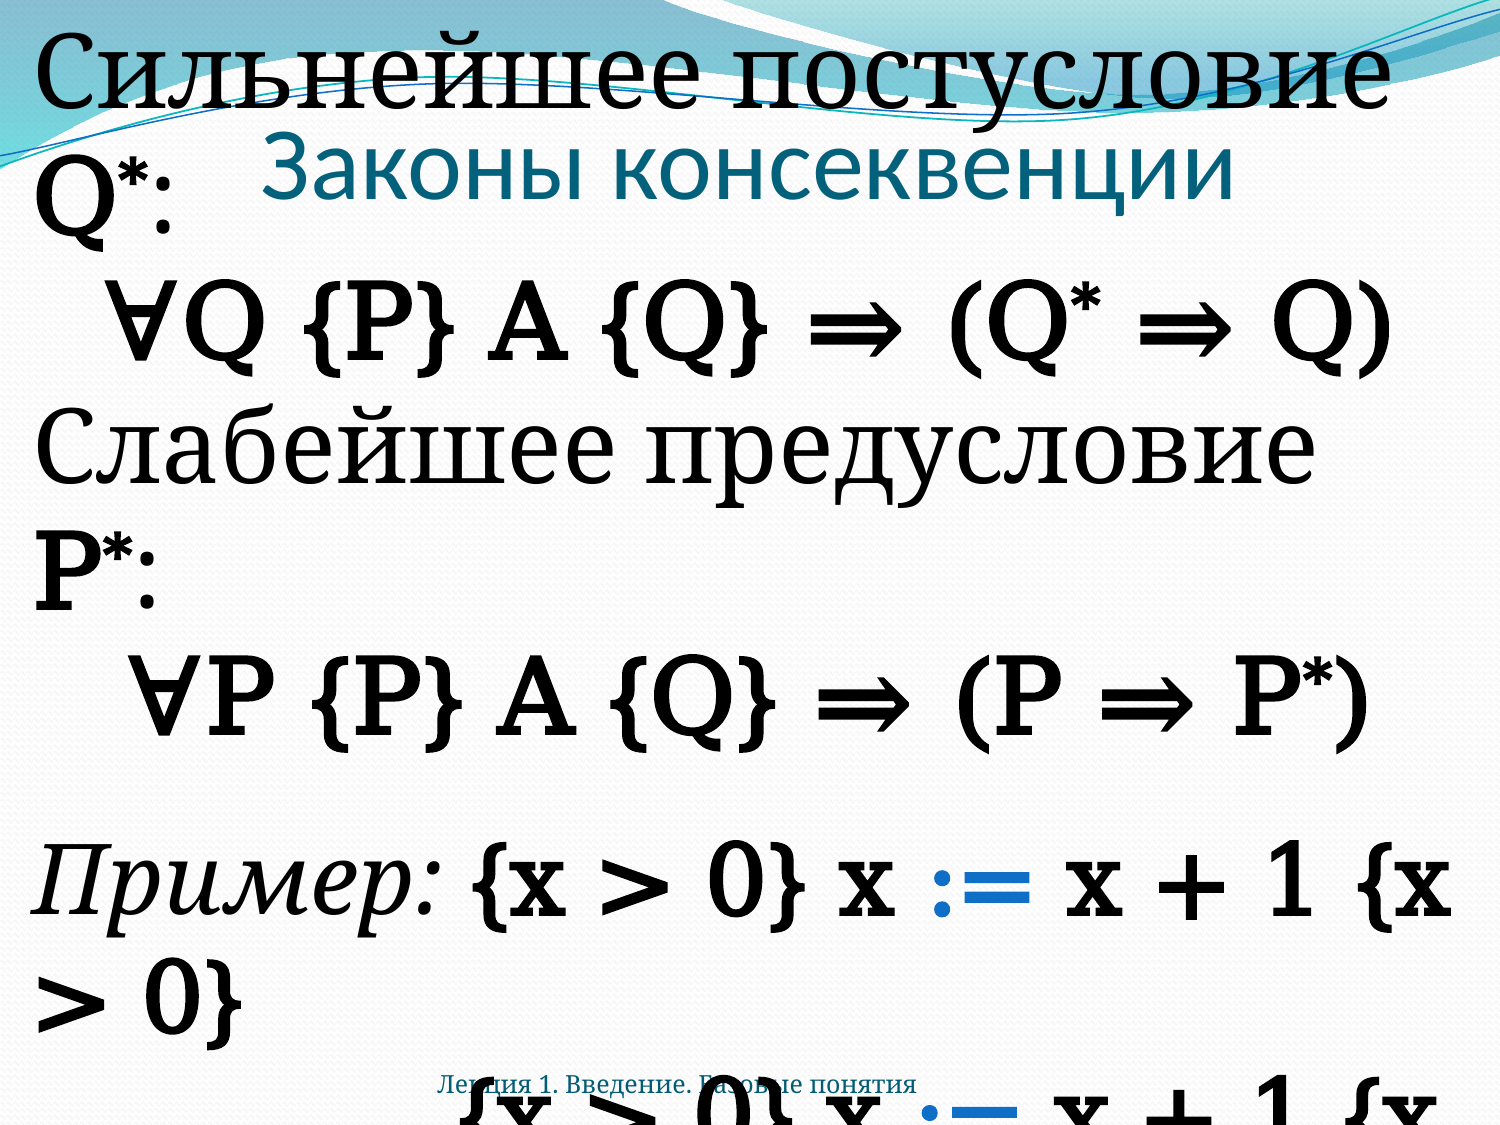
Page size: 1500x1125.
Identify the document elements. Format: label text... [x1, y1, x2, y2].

list Сильнейшее постусловие Q*: ∀Q {P} A {Q} ⇒ (Q* ⇒ Q) Слабейшее предусловие P*: ∀P {P} A {Q} ⇒ (P ⇒ P*) Пример: {x > 0} x := x + 1 {x > 0} {x > 0} x := x + 1 {x > 1} [17, 220, 1483, 1071]
footer Лекция 1. Введение. Базовые понятия [437, 1042, 988, 1103]
title Законы консеквенции [17, 32, 1483, 220]
